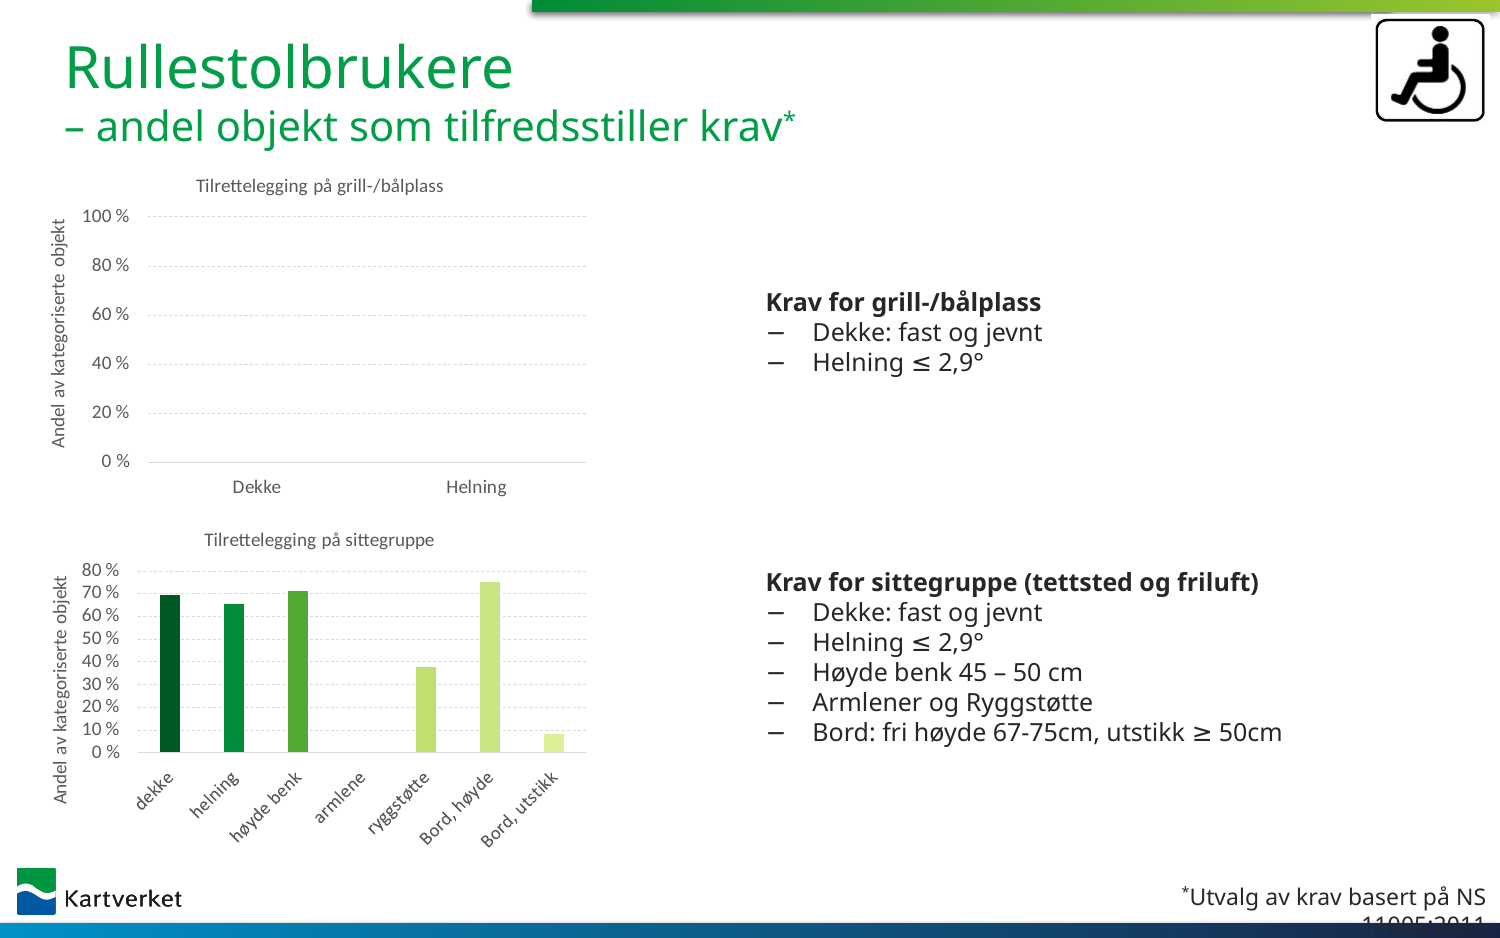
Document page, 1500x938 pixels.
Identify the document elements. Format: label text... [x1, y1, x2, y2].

text_box Rullestolbrukere – andel objekt som tilfredsstiller krav* [49, 14, 1431, 158]
picture [41, 166, 597, 505]
text_box Krav for sittegruppe (tettsted og friluft) Dekke: fast og jevnt Helning ≤ 2,9° Høyde benk 45 – 50 cm Armlener og Ryggstøtte Bord: fri høyde 67-75cm, utstikk ≥ 50cm [750, 559, 1500, 754]
text_box Krav for grill-/bålplass Dekke: fast og jevnt Helning ≤ 2,9° [750, 279, 1452, 384]
text_box *Utvalg av krav basert på NS 11005:2011 [1068, 873, 1500, 938]
picture [41, 520, 597, 859]
picture [1371, 13, 1491, 127]
